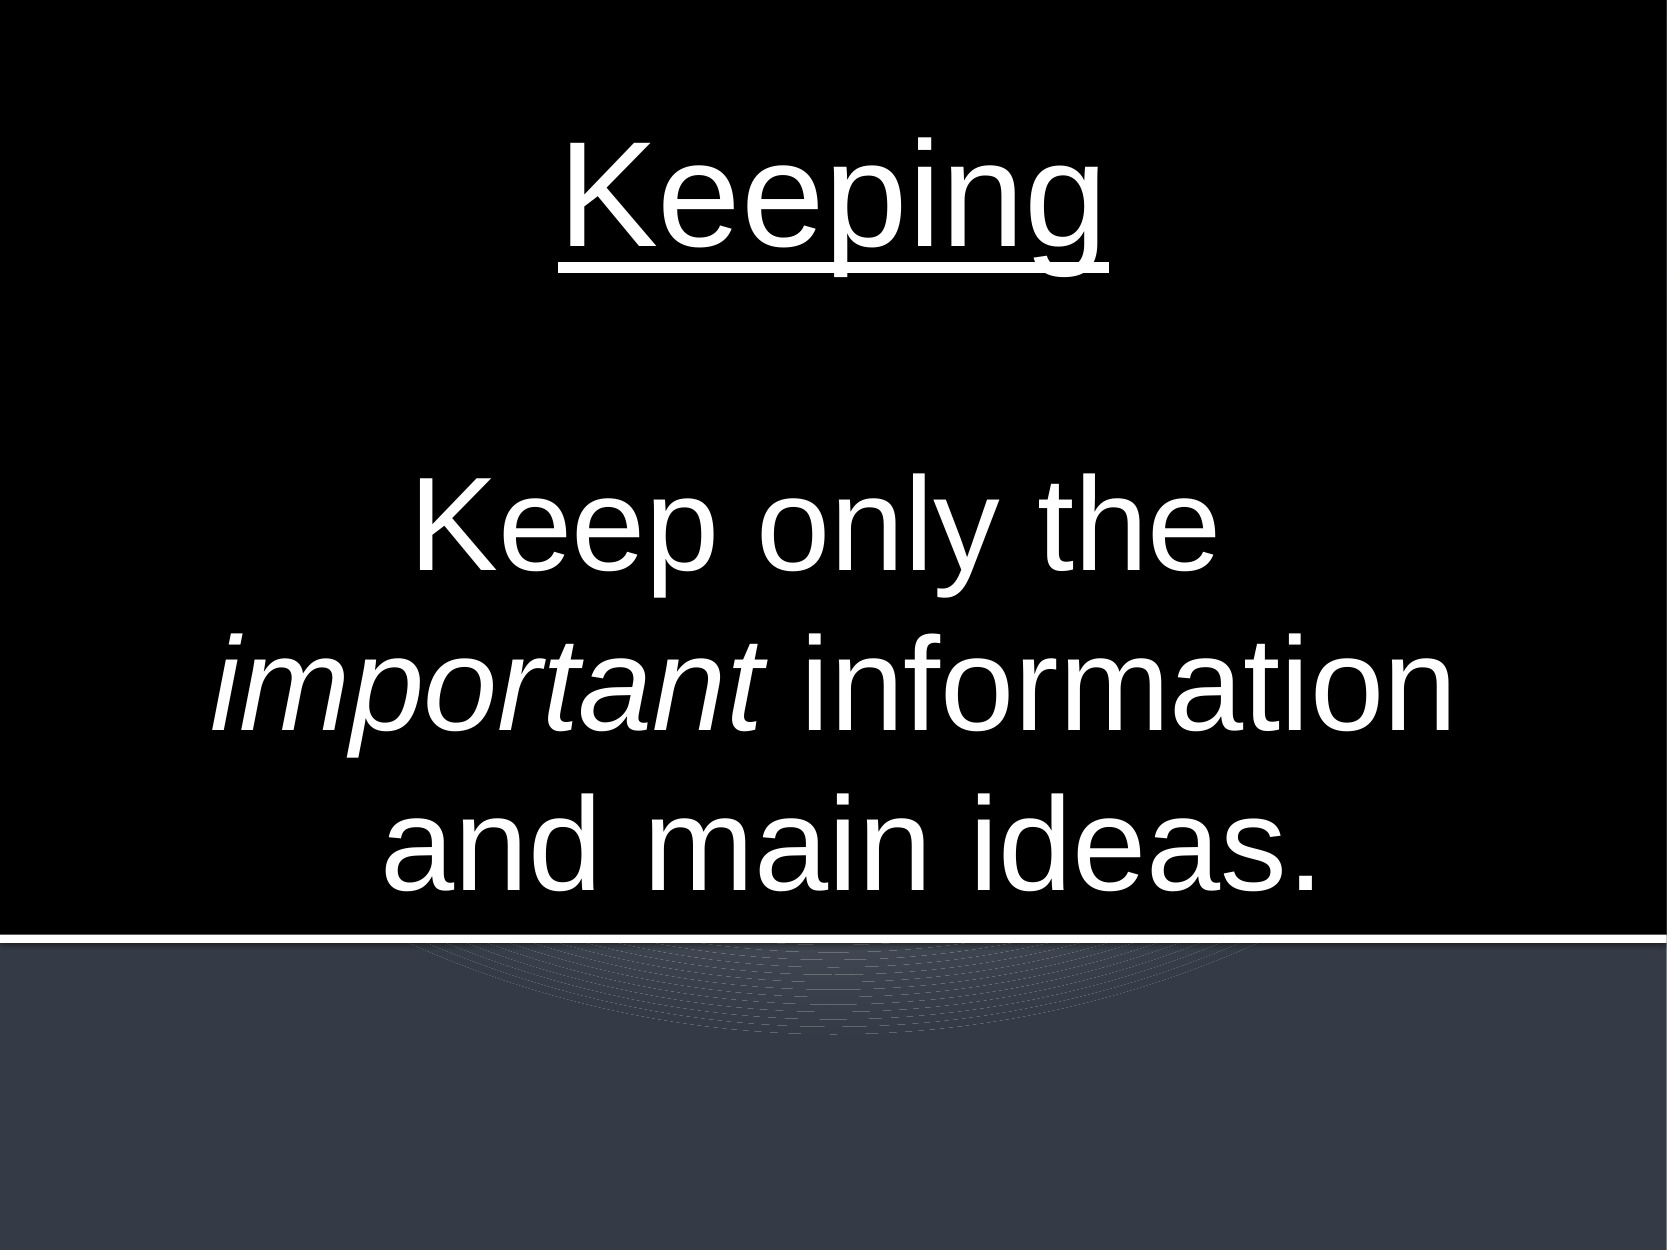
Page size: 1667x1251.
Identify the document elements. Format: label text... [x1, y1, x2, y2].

text_box Keep only the important information and main ideas. [205, 434, 1462, 917]
text_box Keeping [556, 94, 1111, 277]
